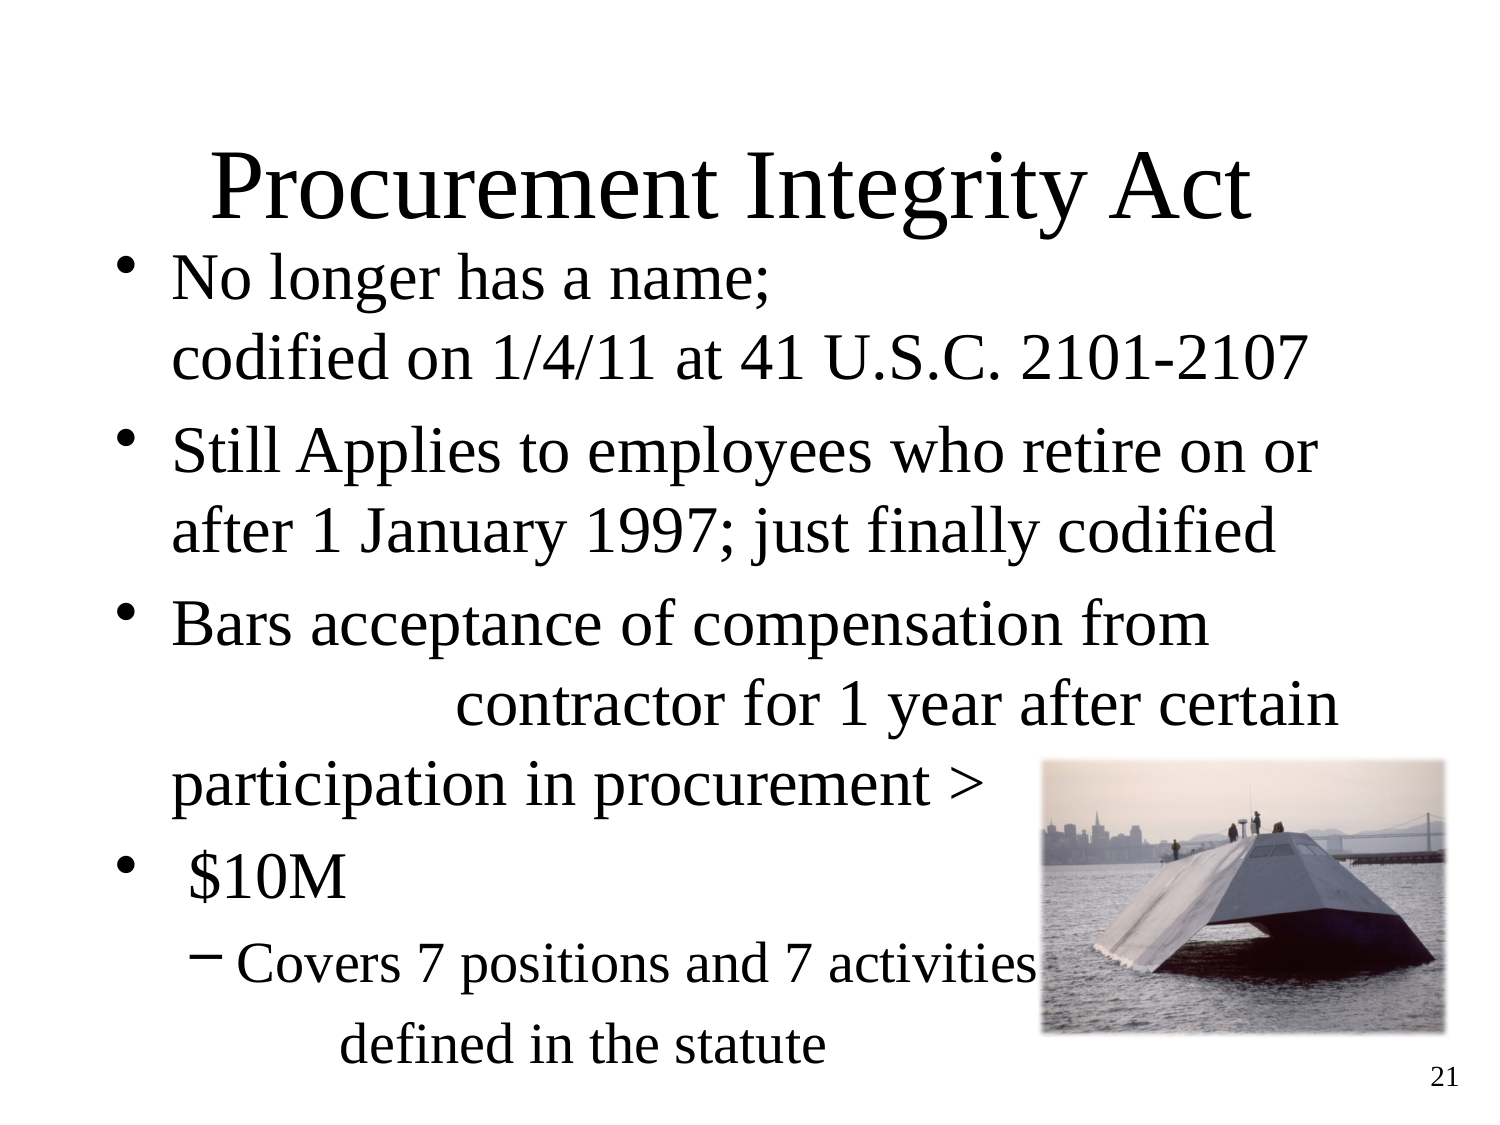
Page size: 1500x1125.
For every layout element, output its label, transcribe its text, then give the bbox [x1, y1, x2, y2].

title Procurement Integrity Act [75, 24, 1388, 213]
list No longer has a name; codified on 1/4/11 at 41 U.S.C. 2101-2107 Still Applies to employees who retire on or after 1 January 1997; just finally codified Bars acceptance of compensation from contractor for 1 year after certain participation in procurement > $10M Covers 7 positions and 7 activities defined in the statute [99, 224, 1375, 900]
picture [1037, 755, 1451, 1038]
slide_number 21 [1162, 1037, 1476, 1113]
